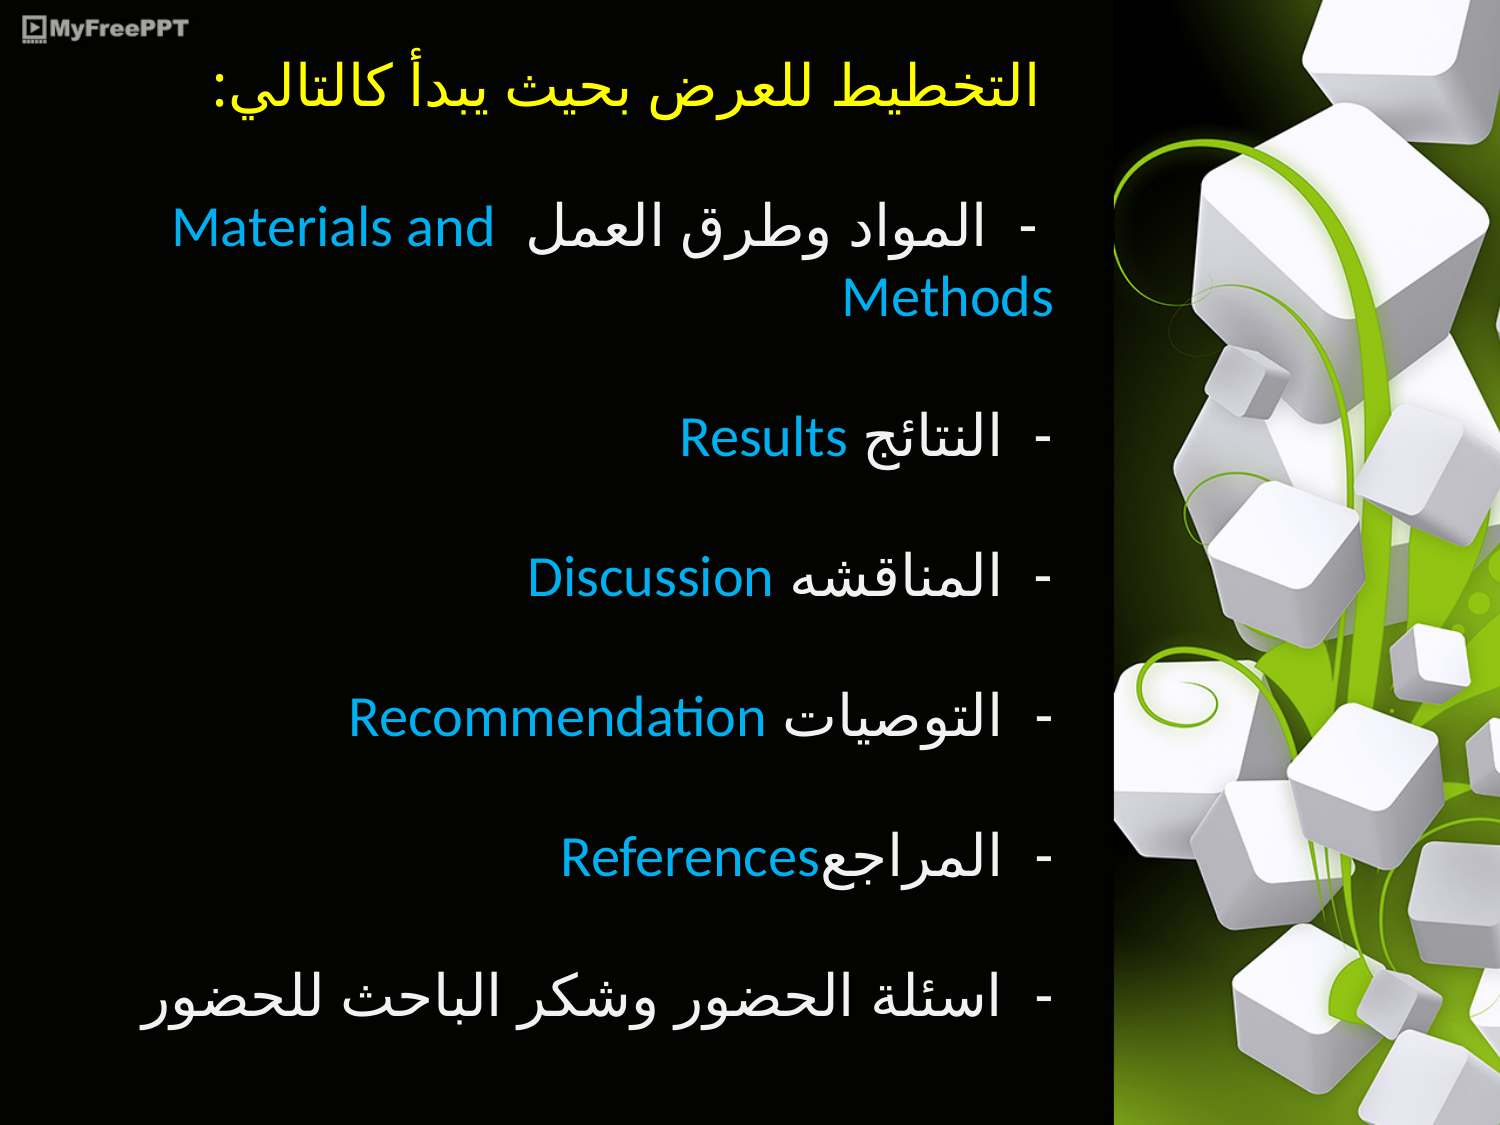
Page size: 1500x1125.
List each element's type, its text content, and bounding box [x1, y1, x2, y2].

picture [0, 0, 1500, 1125]
title التخطيط للعرض بحيث يبدأ كالتالي: - المواد وطرق العمل Materials and Methods - النتائج Results - المناقشه Discussion - التوصيات Recommendation - المراجعReferences - اسئلة الحضور وشكر الباحث للحضور [41, 90, 1069, 1047]
